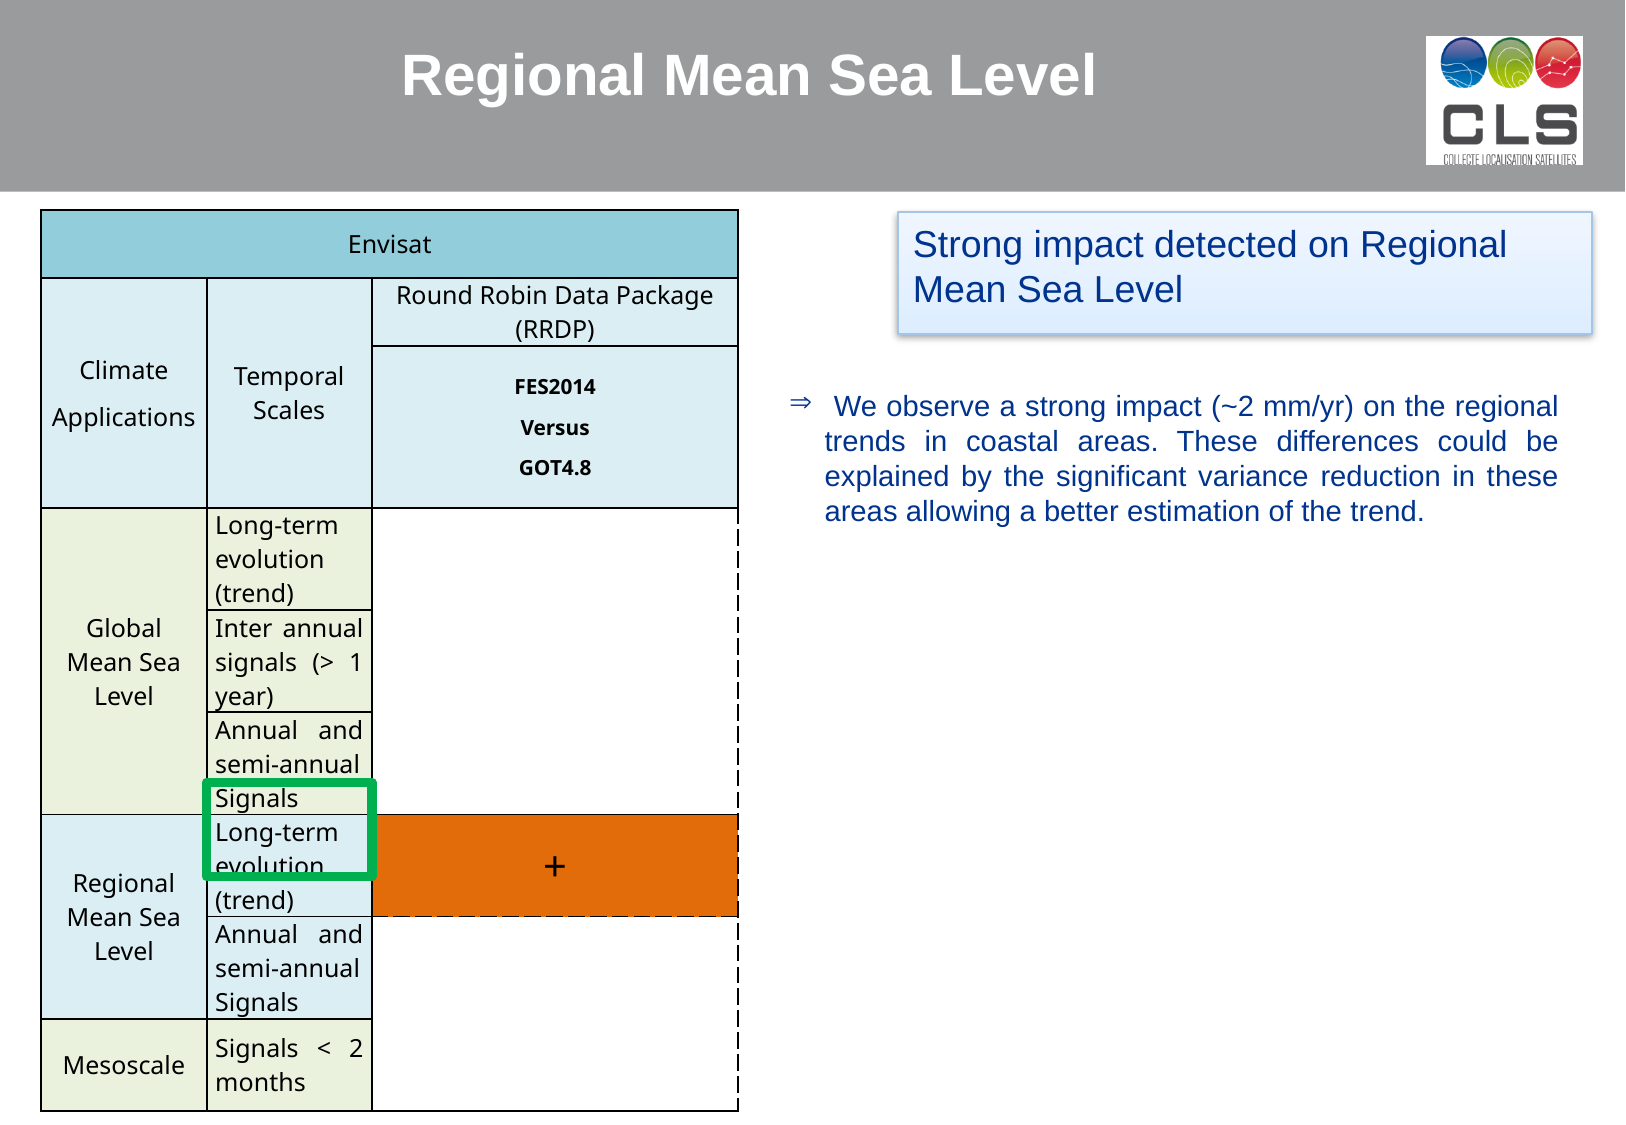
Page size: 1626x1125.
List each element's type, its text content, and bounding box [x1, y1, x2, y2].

table_cell Round Robin Data Package (RRDP) [373, 279, 737, 345]
table_cell [373, 917, 738, 1110]
table_cell [373, 509, 738, 814]
text_box Regional Mean Sea Level [386, 40, 1162, 119]
table_cell Long-term evolution (trend) [208, 509, 371, 609]
table_cell Climate Applications [42, 279, 206, 507]
table_cell Signals < 2 months [208, 1020, 371, 1110]
table_cell Long-term evolution (trend) [208, 878, 371, 916]
table_cell Inter annual signals (> 1 year) [208, 611, 371, 711]
table_cell + [373, 815, 738, 917]
table_header Envisat [42, 211, 737, 277]
table_cell Regional Mean Sea Level [42, 815, 206, 1018]
picture [1426, 36, 1583, 165]
text_box We observe a strong impact (~2 mm/yr) on the regional trends in coastal areas. These differences could be explained by the significant variance reduction in these areas allowing a better estimation of the trend. [774, 379, 1575, 535]
table_cell FES2014 Versus GOT4.8 [373, 347, 737, 507]
table_cell Global Mean Sea Level [42, 509, 206, 814]
table_cell Annual and semi-annual Signals [208, 713, 371, 780]
table_cell Mesoscale [42, 1020, 206, 1110]
table_cell Temporal Scales [208, 279, 371, 507]
table_cell Annual and semi-annual Signals [208, 917, 371, 1018]
text_box [204, 780, 374, 878]
text_box Strong impact detected on Regional Mean Sea Level [897, 211, 1593, 335]
